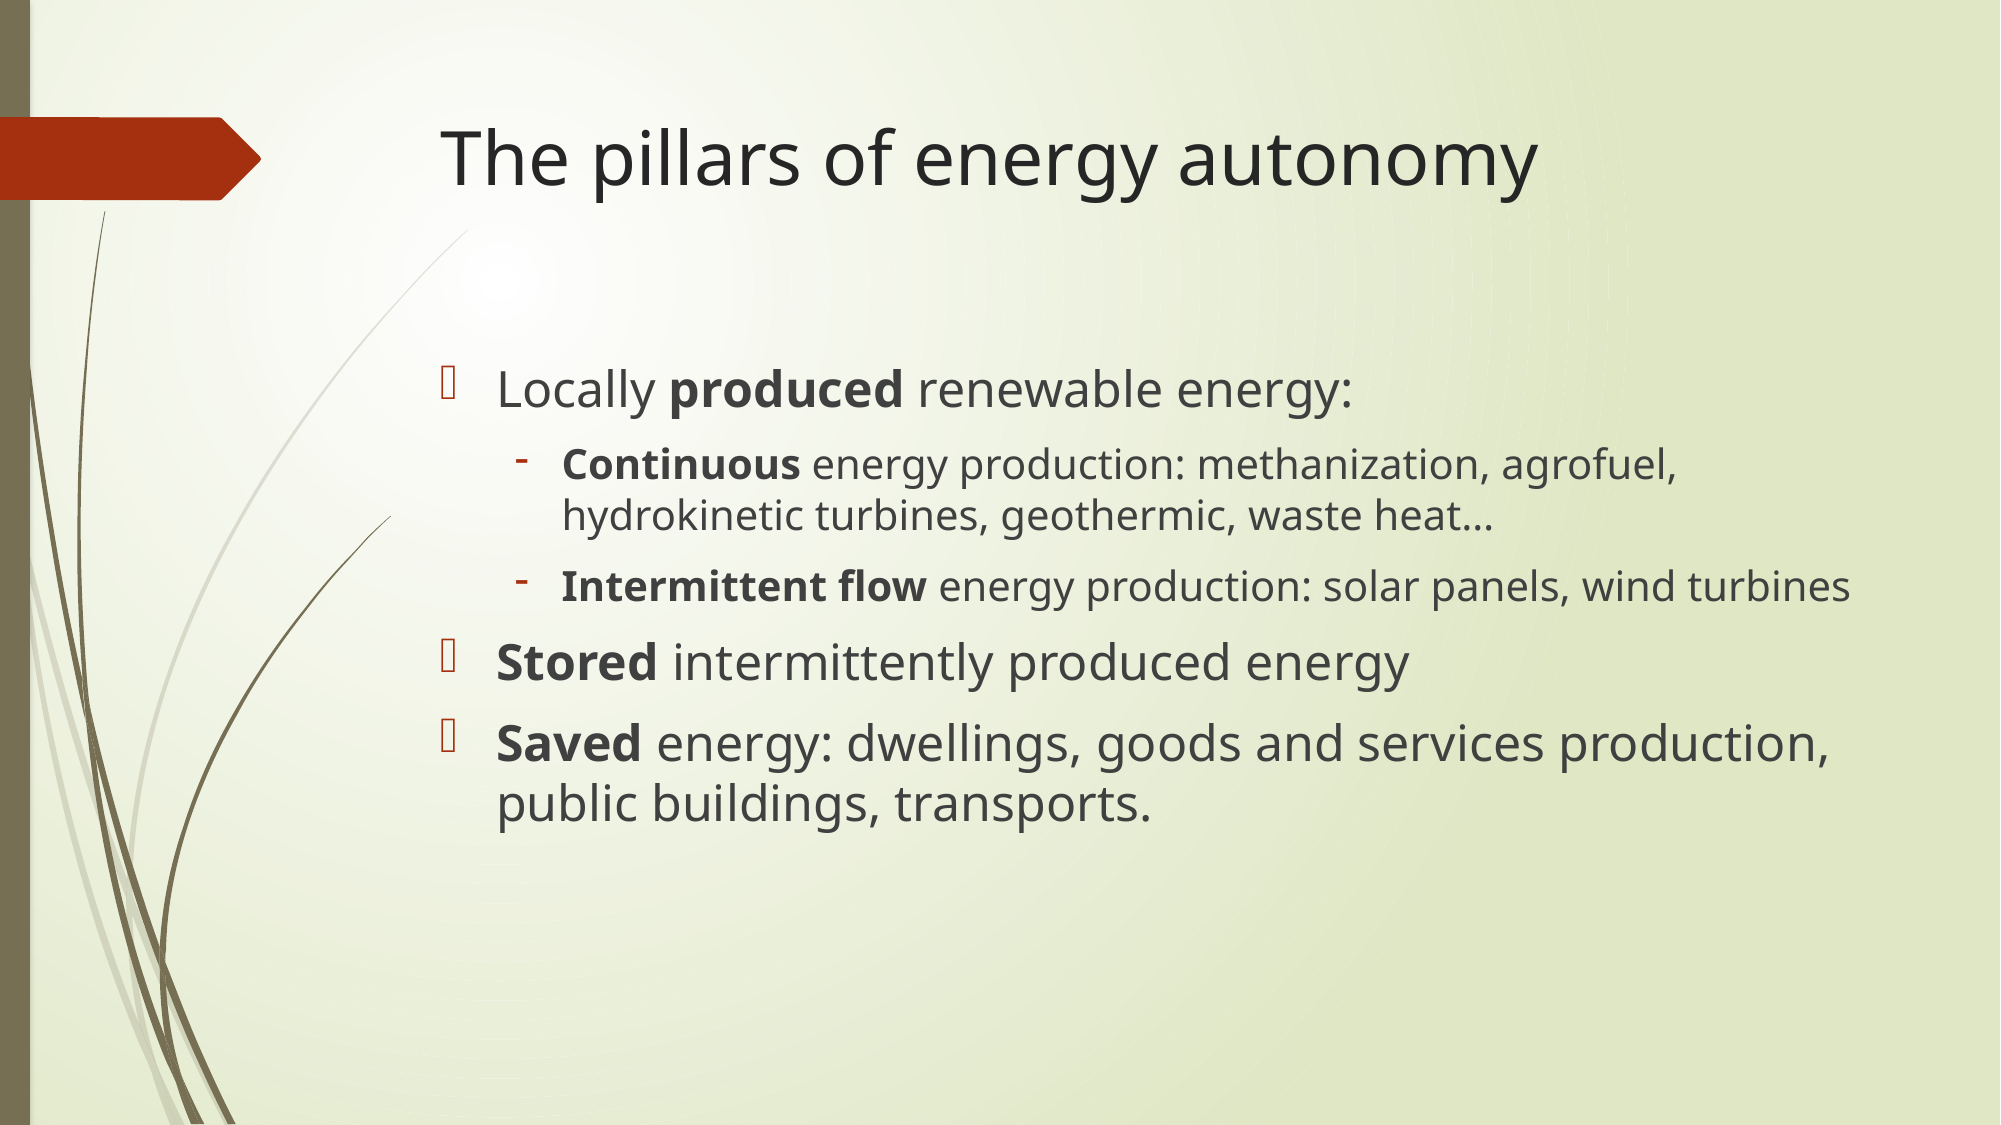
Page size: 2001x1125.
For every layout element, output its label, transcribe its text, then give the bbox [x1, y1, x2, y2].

list Locally produced renewable energy: Continuous energy production: methanization, agrofuel, hydrokinetic turbines, geothermic, waste heat… Intermittent flow energy production: solar panels, wind turbines Stored intermittently produced energy Saved energy: dwellings, goods and services production, public buildings, transports. [424, 350, 1888, 970]
title The pillars of energy autonomy [425, 102, 1888, 313]
